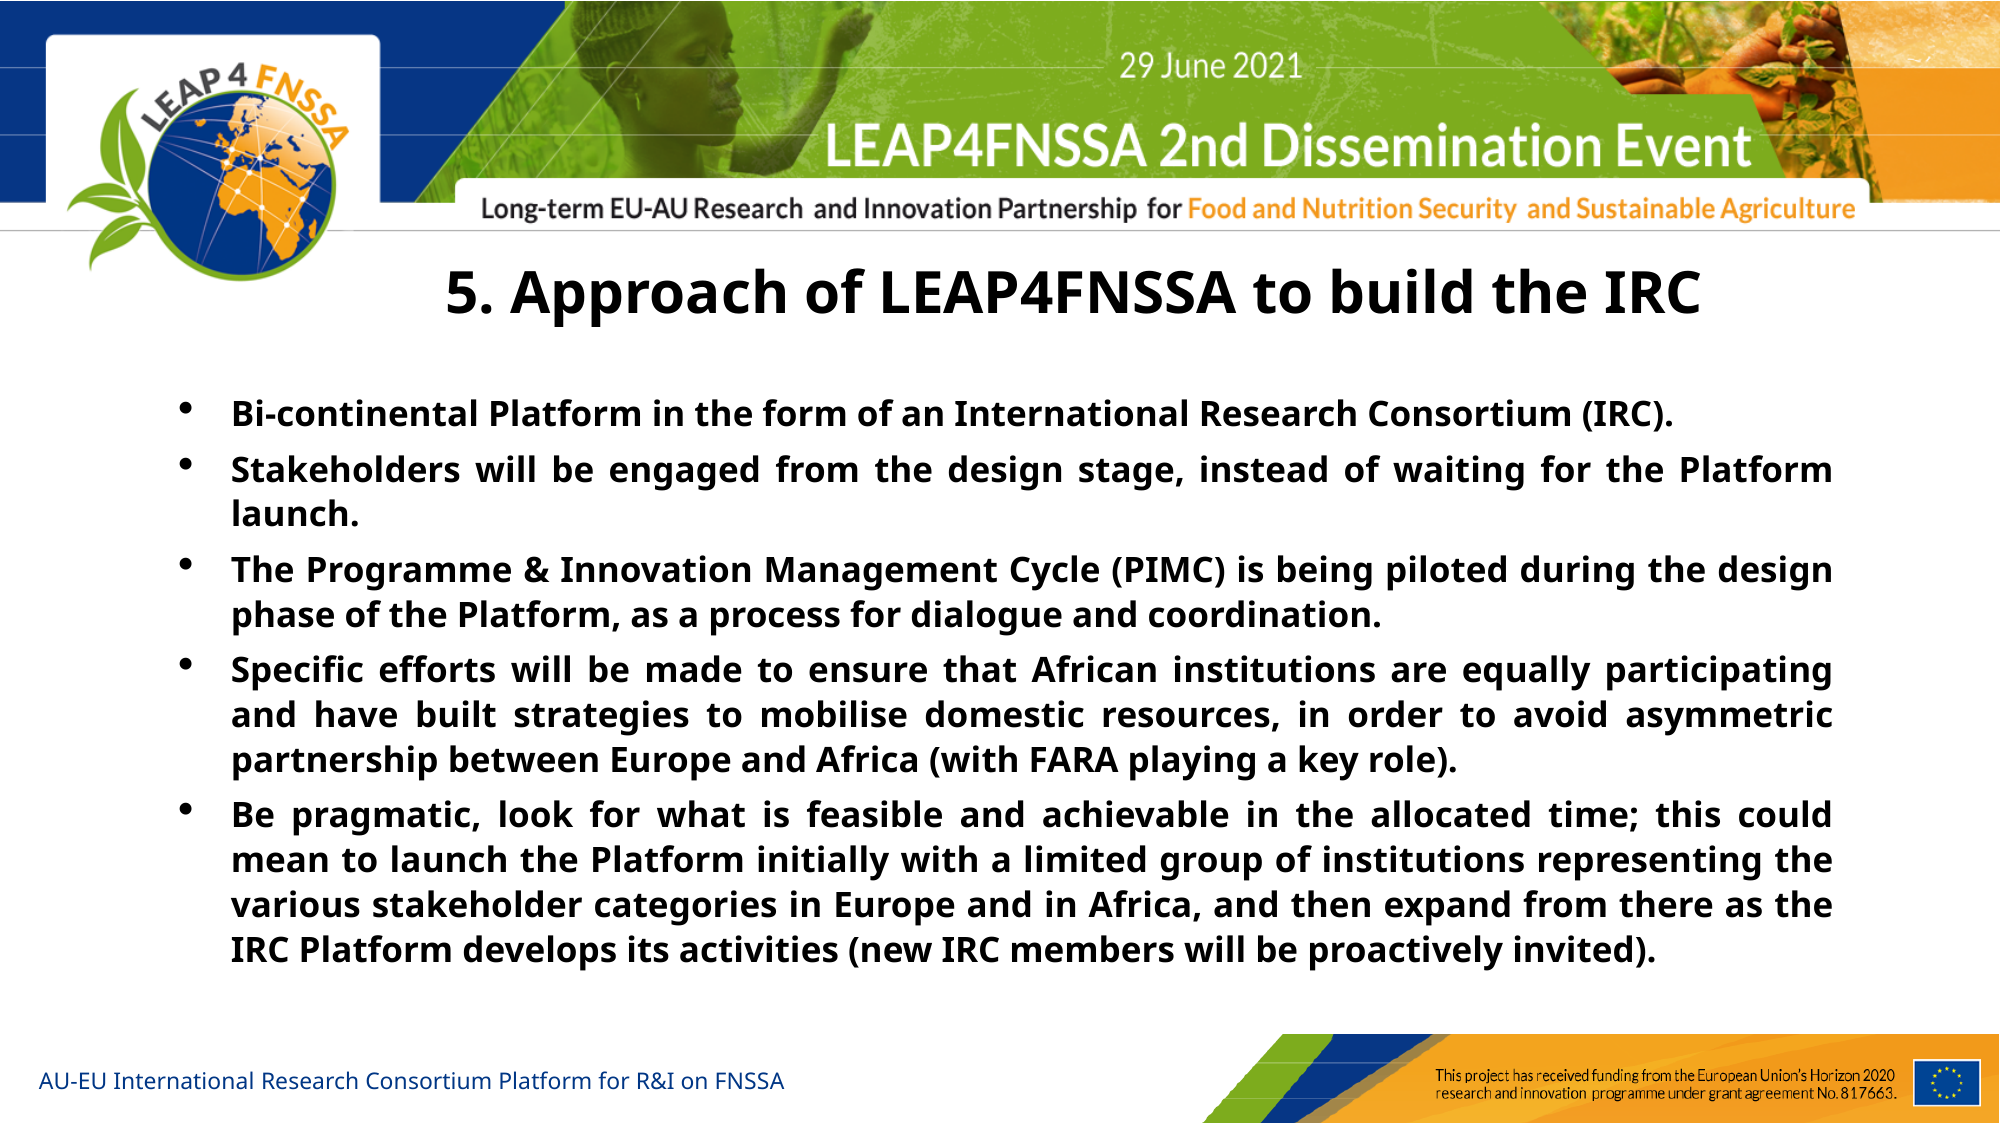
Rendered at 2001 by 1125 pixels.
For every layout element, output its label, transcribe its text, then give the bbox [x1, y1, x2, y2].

picture [498, 1034, 1999, 1123]
text_box AU-EU International Research Consortium Platform for R&I on FNSSA [8, 1059, 972, 1103]
title 5. Approach of LEAP4FNSSA to build the IRC [286, 236, 1863, 353]
list Bi-continental Platform in the form of an International Research Consortium (IRC). Stakeholders will be engaged from the design stage, instead of waiting for the Platform launch. The Programme & Innovation Management Cycle (PIMC) is being piloted during the design phase of the Platform, as a process for dialogue and coordination. Specific efforts will be made to ensure that African institutions are equally participating and have built strategies to mobilise domestic resources, in order to avoid asymmetric partnership between Europe and Africa (with FARA playing a key role). Be pragmatic, look for what is feasible and achievable in the allocated time; this could mean to launch the Platform initially with a limited group of institutions representing the various stakeholder categories in Europe and in Africa, and then expand from there as the IRC Platform develops its activities (new IRC members will be proactively invited). [164, 381, 1850, 1040]
picture [0, 1, 2000, 334]
